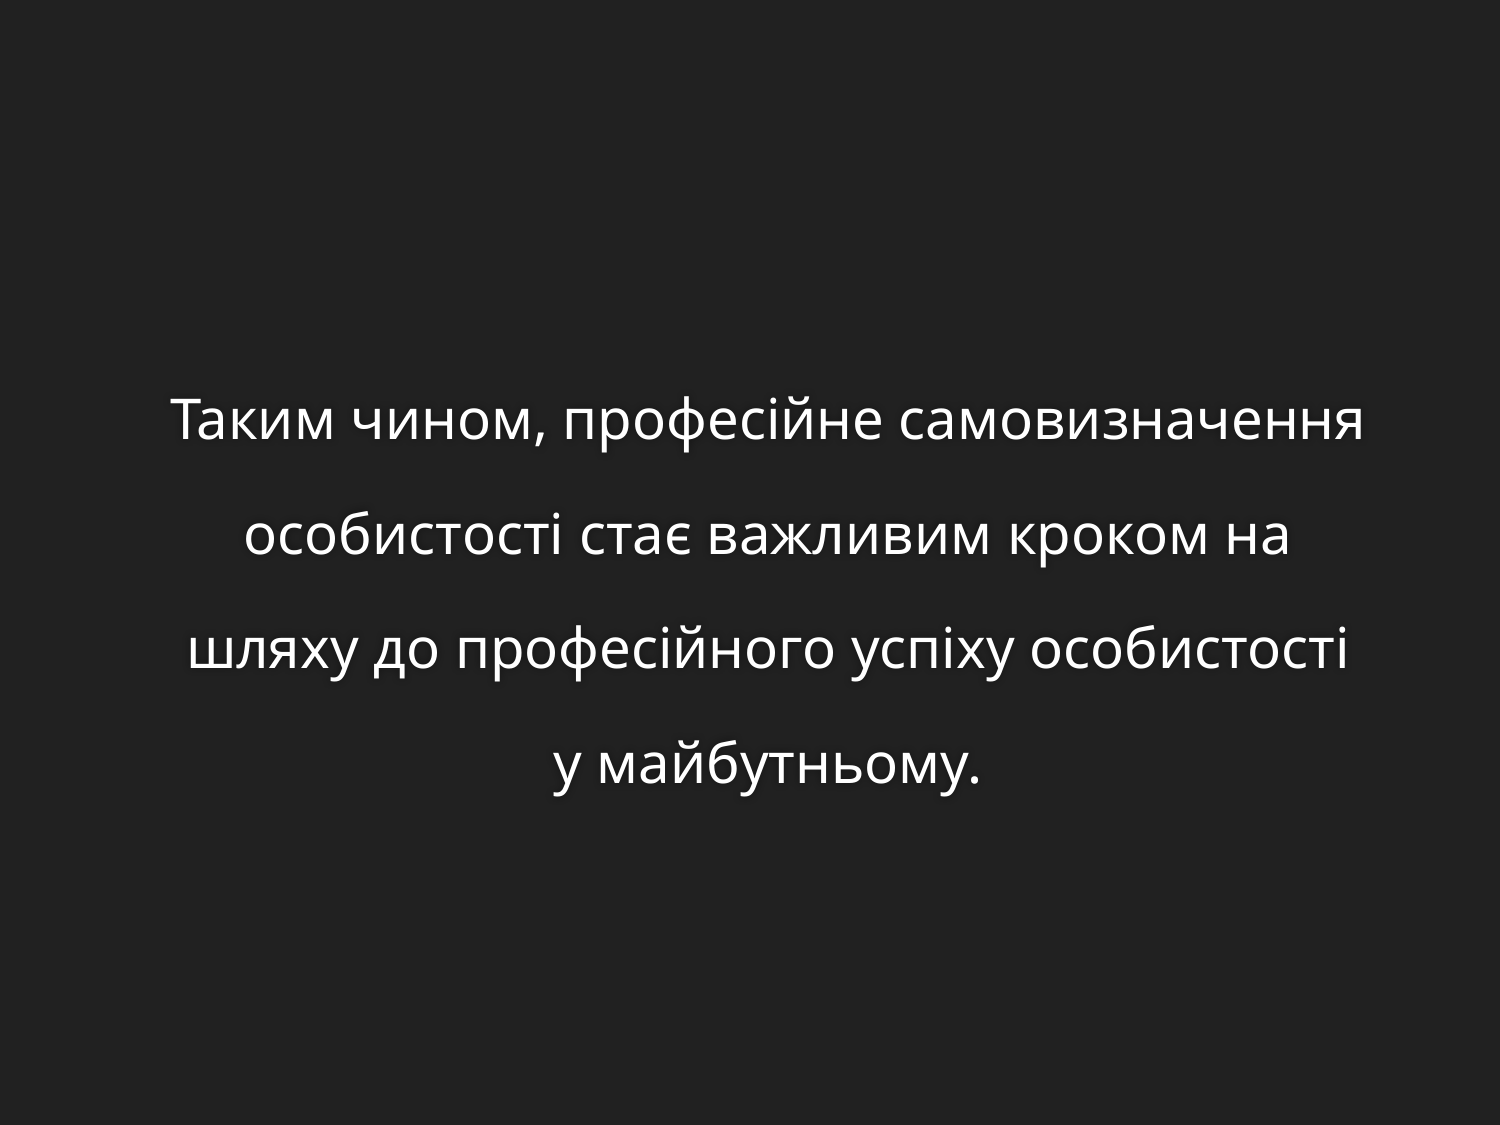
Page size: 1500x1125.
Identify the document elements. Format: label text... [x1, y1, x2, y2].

list Таким чином, професійне самовизначення особистості стає важливим кроком на шляху до професійного успіху особистості у майбутньому. [147, 267, 1382, 864]
